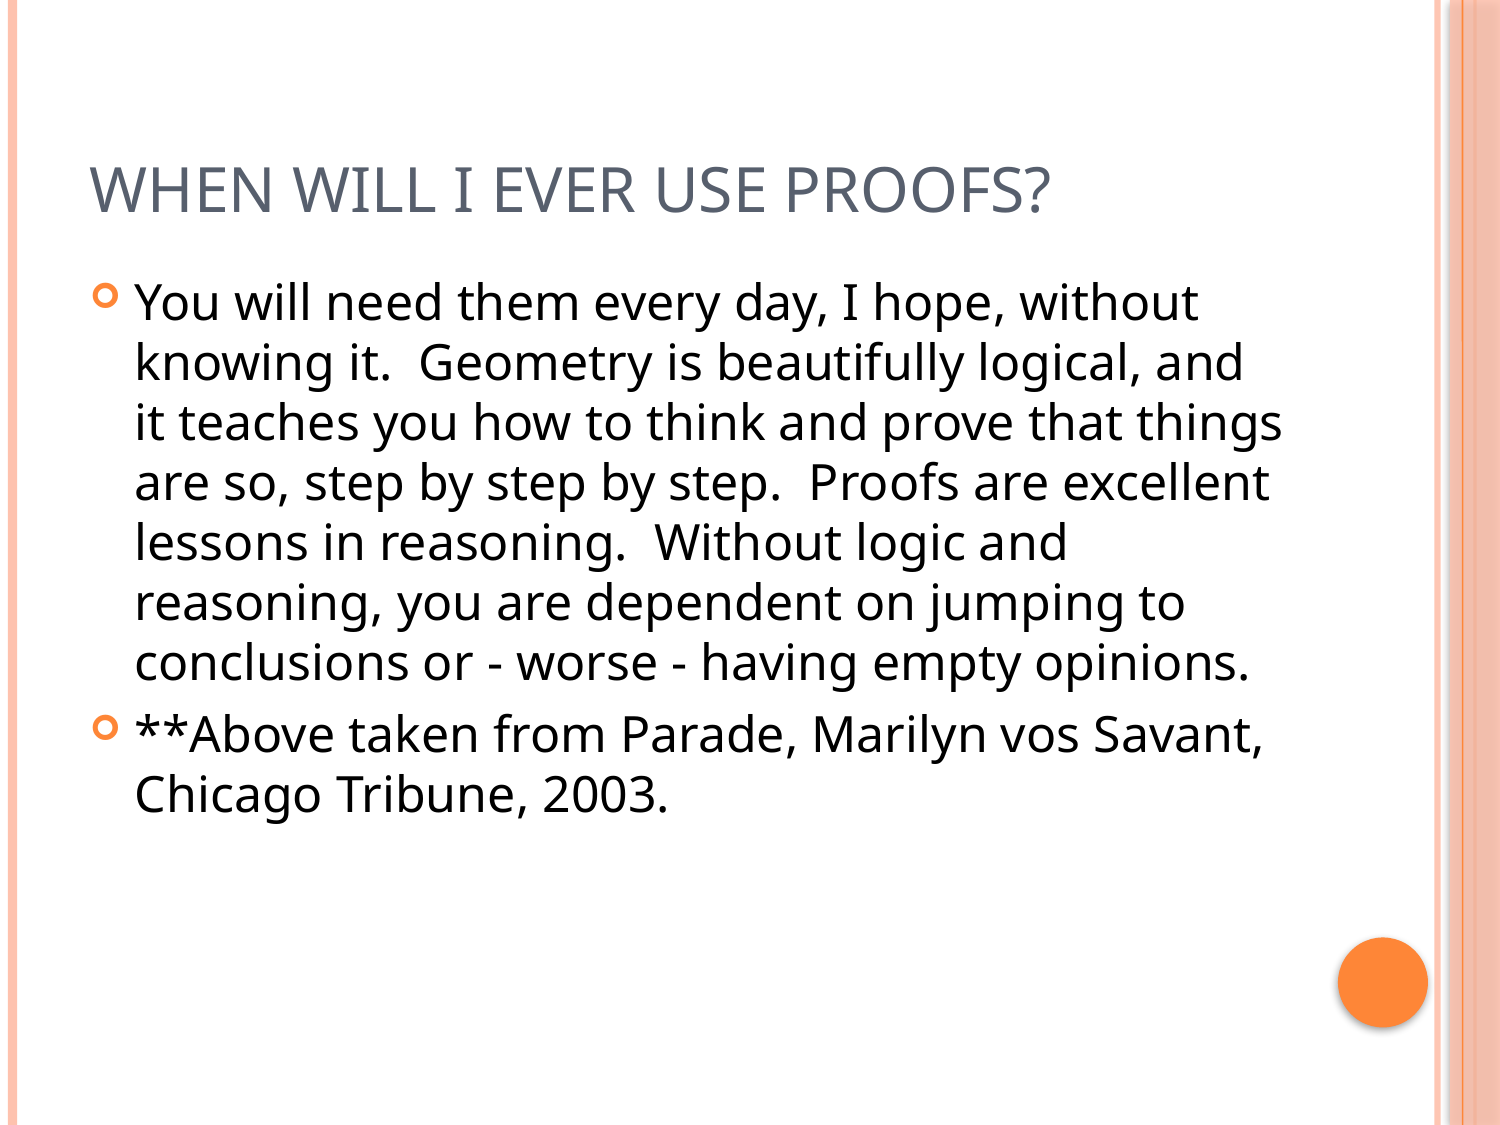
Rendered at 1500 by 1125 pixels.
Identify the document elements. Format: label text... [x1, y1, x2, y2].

list You will need them every day, I hope, without knowing it. Geometry is beautifully logical, and it teaches you how to think and prove that things are so, step by step by step. Proofs are excellent lessons in reasoning. Without logic and reasoning, you are dependent on jumping to conclusions or - worse - having empty opinions. **Above taken from Parade, Marilyn vos Savant, Chicago Tribune, 2003. [75, 262, 1300, 1062]
title When will I ever use proofs? [75, 45, 1300, 233]
